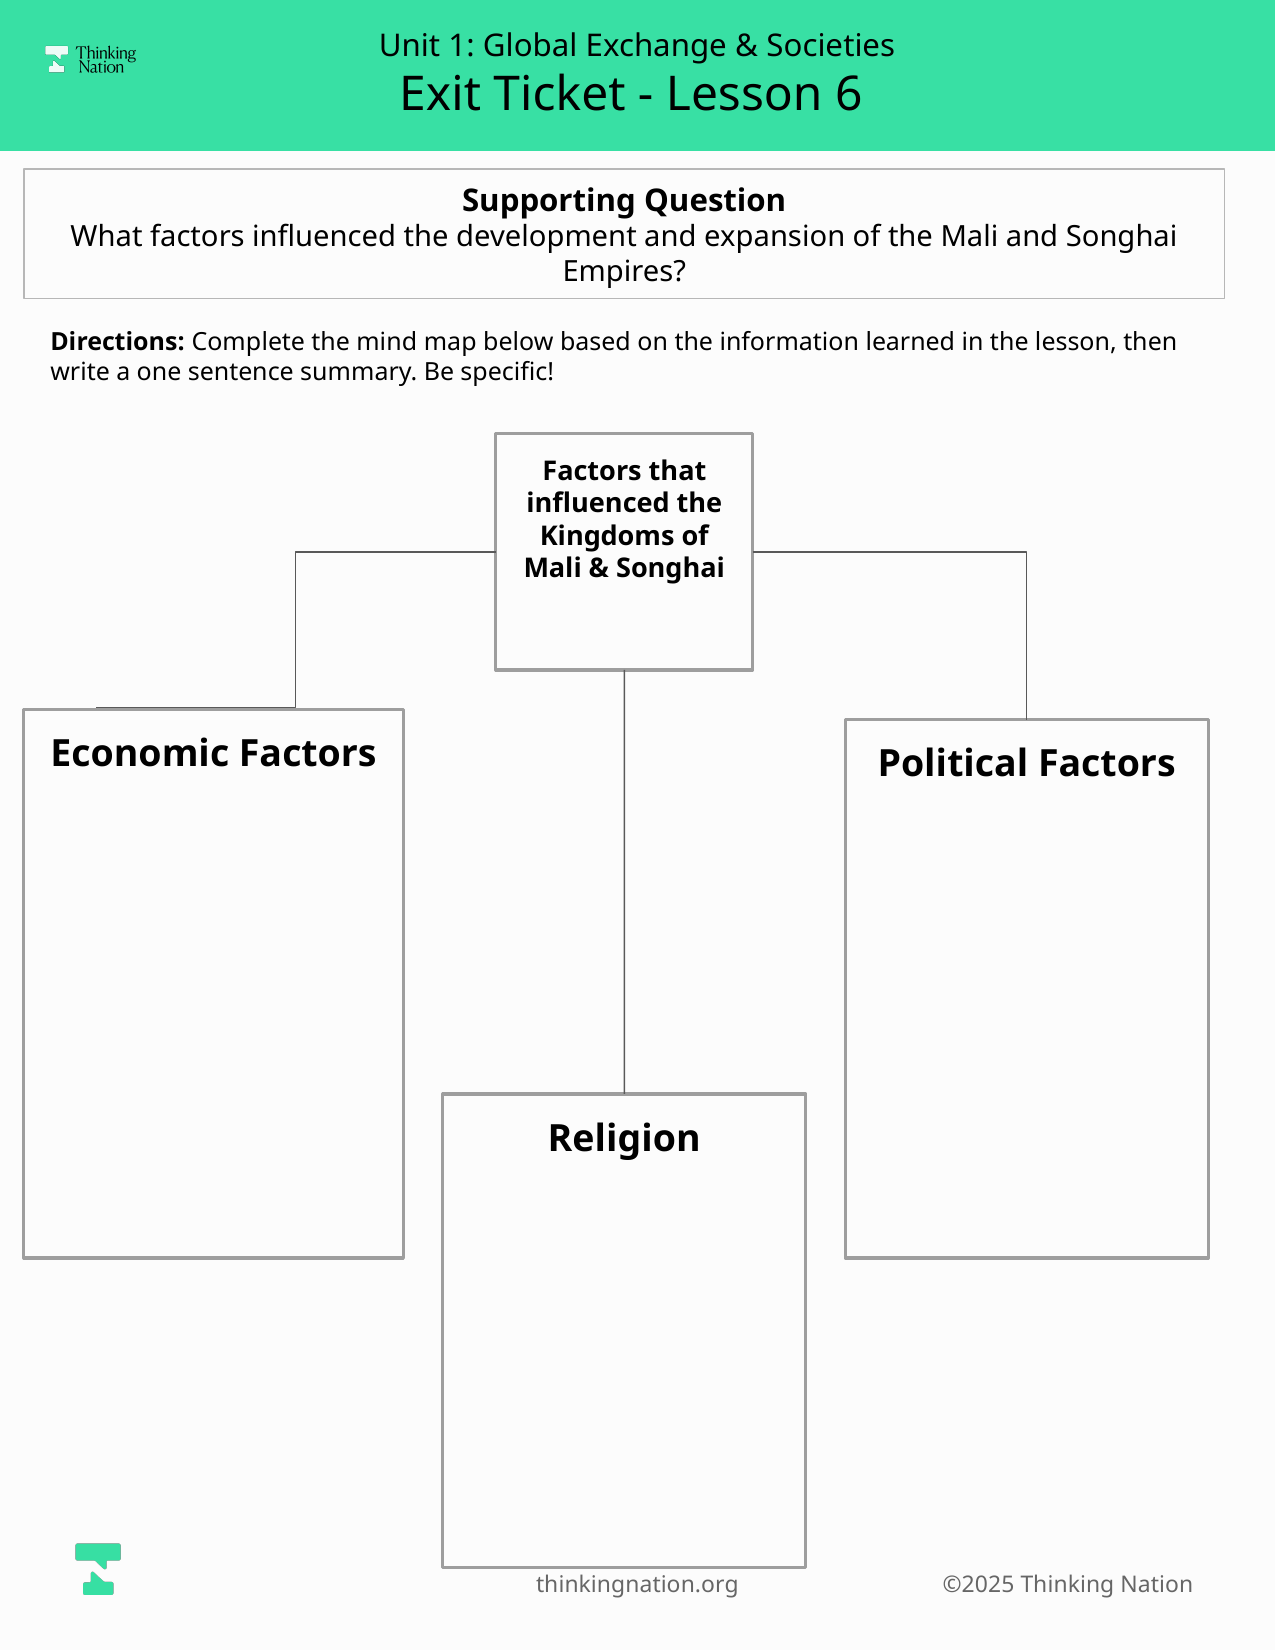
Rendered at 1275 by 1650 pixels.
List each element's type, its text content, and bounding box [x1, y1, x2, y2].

text_box ©2025 Thinking Nation [907, 1553, 1210, 1605]
text_box Supporting Question What factors influenced the development and expansion of the Mali and Songhai Empires? [23, 168, 1225, 299]
text_box Economic Factors [23, 709, 404, 1258]
text_box Factors that influenced the Kingdoms of Mali & Songhai [495, 433, 753, 670]
picture [35, 37, 140, 82]
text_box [752, 551, 1027, 720]
text_box Political Factors [845, 719, 1209, 1258]
picture [62, 1533, 134, 1605]
text_box Directions: Complete the mind map below based on the information learned in the lesson, then write a one sentence summary. Be specific! [35, 310, 1221, 401]
text_box thinkingnation.org [486, 1553, 789, 1605]
text_box Unit 1: Global Exchange & Societies Exit Ticket - Lesson 6 [0, 0, 1275, 151]
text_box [96, 551, 496, 708]
text_box Religion [442, 1093, 806, 1568]
